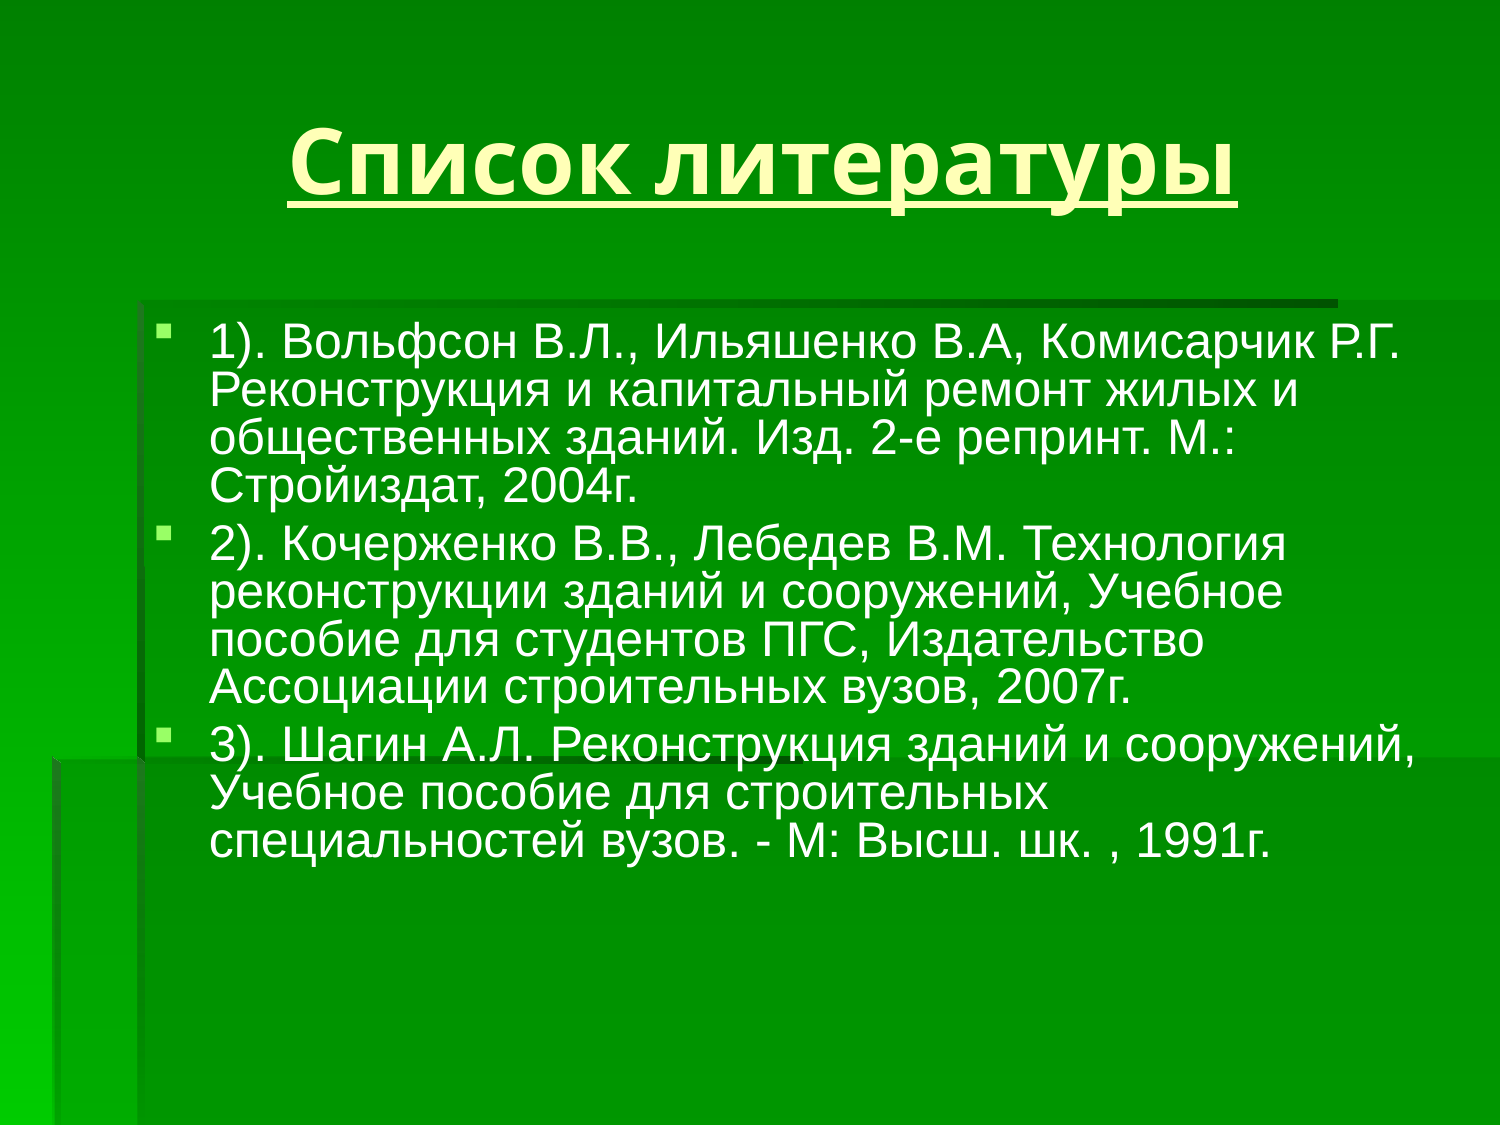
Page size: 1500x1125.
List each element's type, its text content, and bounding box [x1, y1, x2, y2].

title Список литературы [74, 39, 1451, 276]
list 1). Вольфсон В.Л., Ильяшенко В.А, Комисарчик Р.Г. Реконструкция и капитальный ремонт жилых и общественных зданий. Изд. 2-е репринт. М.: Стройиздат, 2004г. 2). Кочерженко В.В., Лебедев В.М. Технология реконструкции зданий и сооружений, Учебное пособие для студентов ПГС, Издательство Ассоциации строительных вузов, 2007г. 3). Шагин А.Л. Реконструкция зданий и сооружений, Учебное пособие для строительных специальностей вузов. - М: Высш. шк. , 1991г. [137, 312, 1452, 1001]
